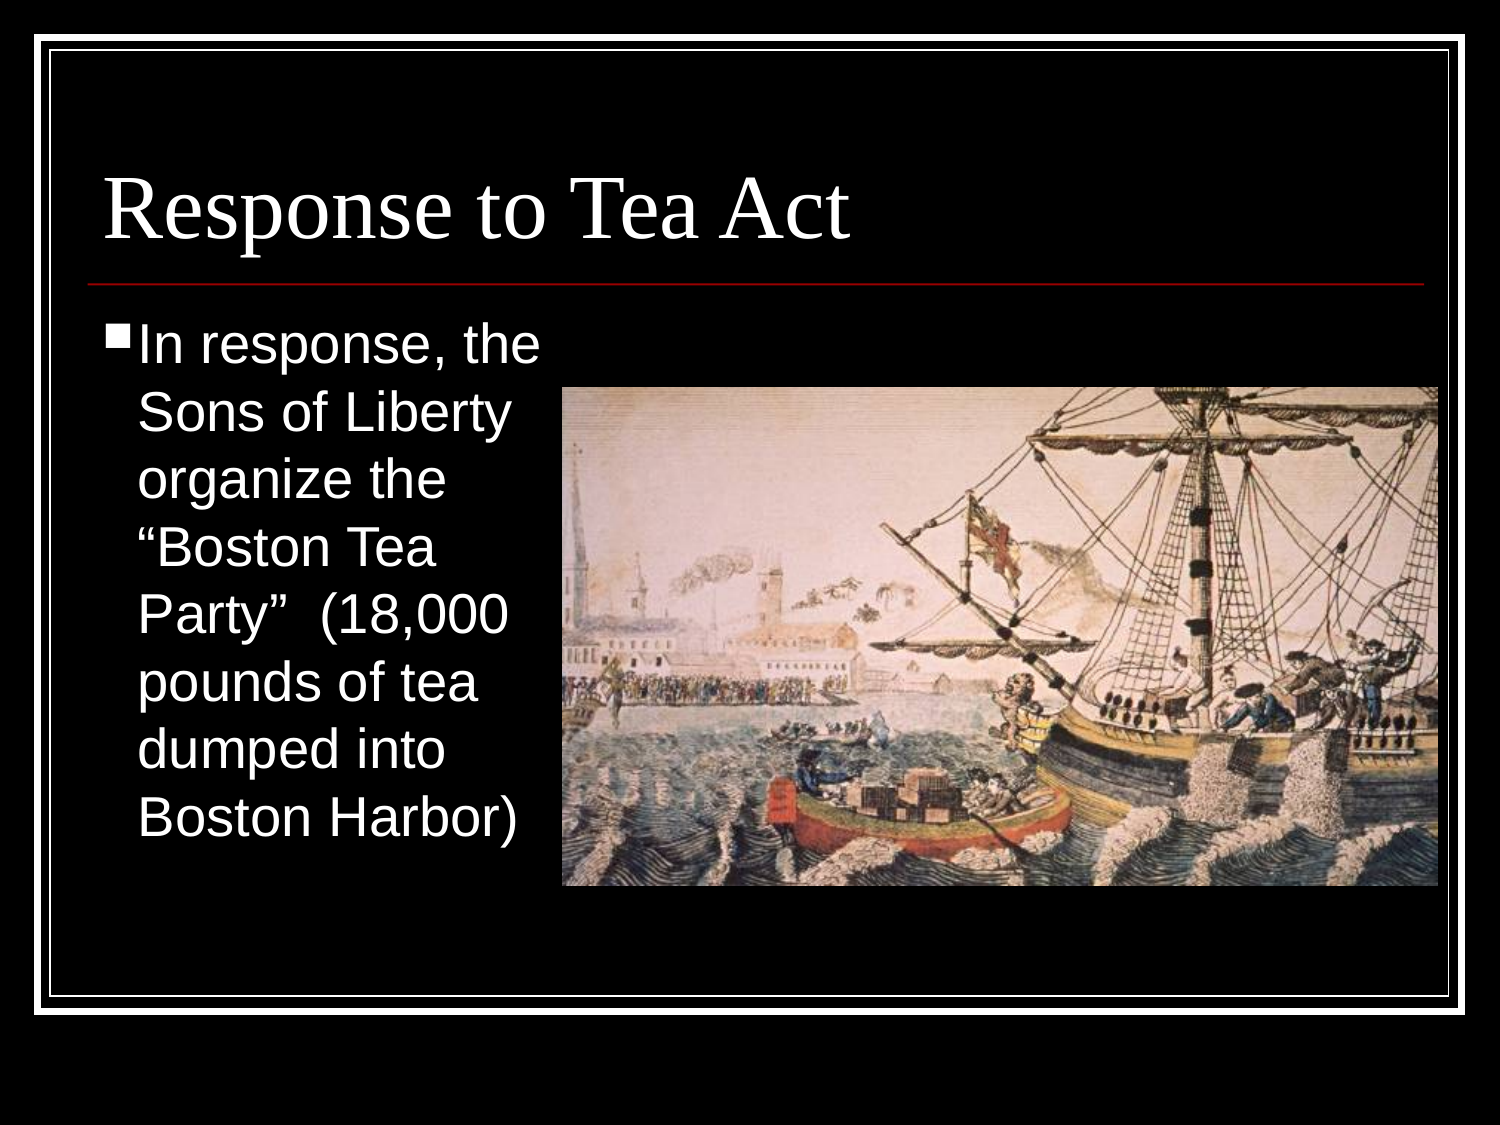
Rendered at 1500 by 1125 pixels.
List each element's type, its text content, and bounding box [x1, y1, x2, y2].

text_box In response, the Sons of Liberty organize the “Boston Tea Party” (18,000 pounds of tea dumped into Boston Harbor) [87, 299, 563, 1005]
text_box Response to Tea Act [87, 77, 1425, 265]
picture [562, 387, 1438, 886]
